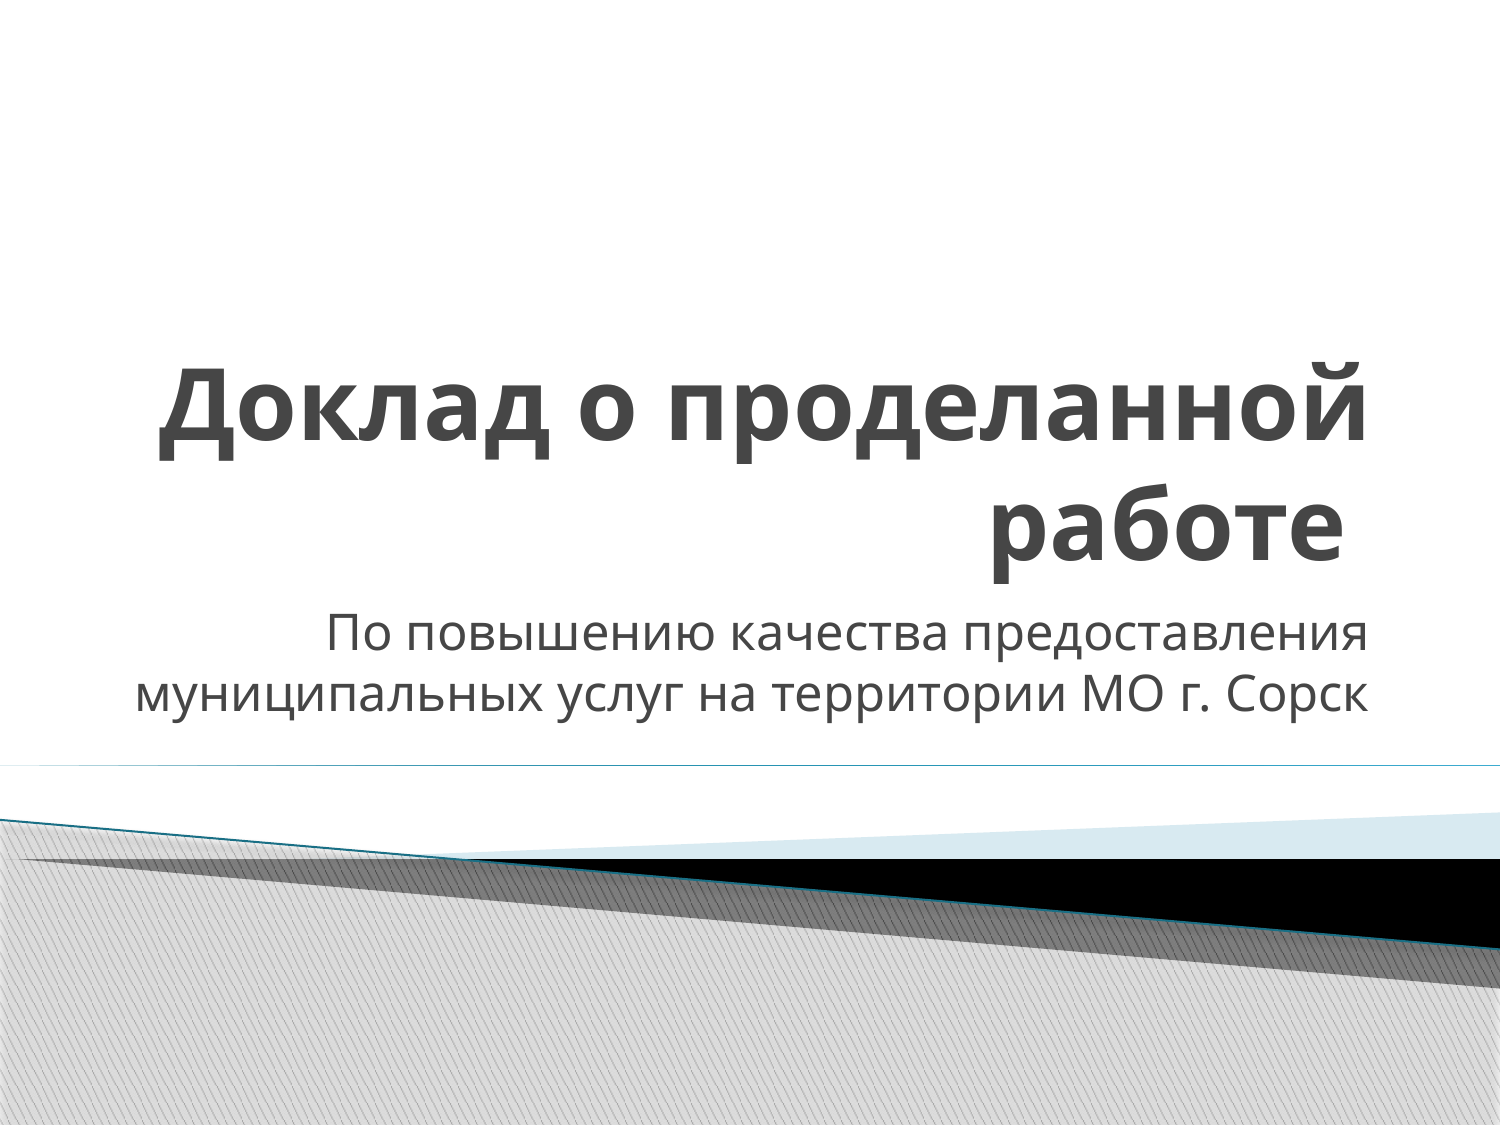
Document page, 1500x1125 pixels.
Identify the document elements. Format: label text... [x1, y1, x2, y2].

subtitle По повышению качества предоставления муниципальных услуг на территории МО г. Сорск [112, 592, 1388, 790]
title Доклад о проделанной работе [112, 287, 1388, 588]
picture [5, 859, 1500, 989]
